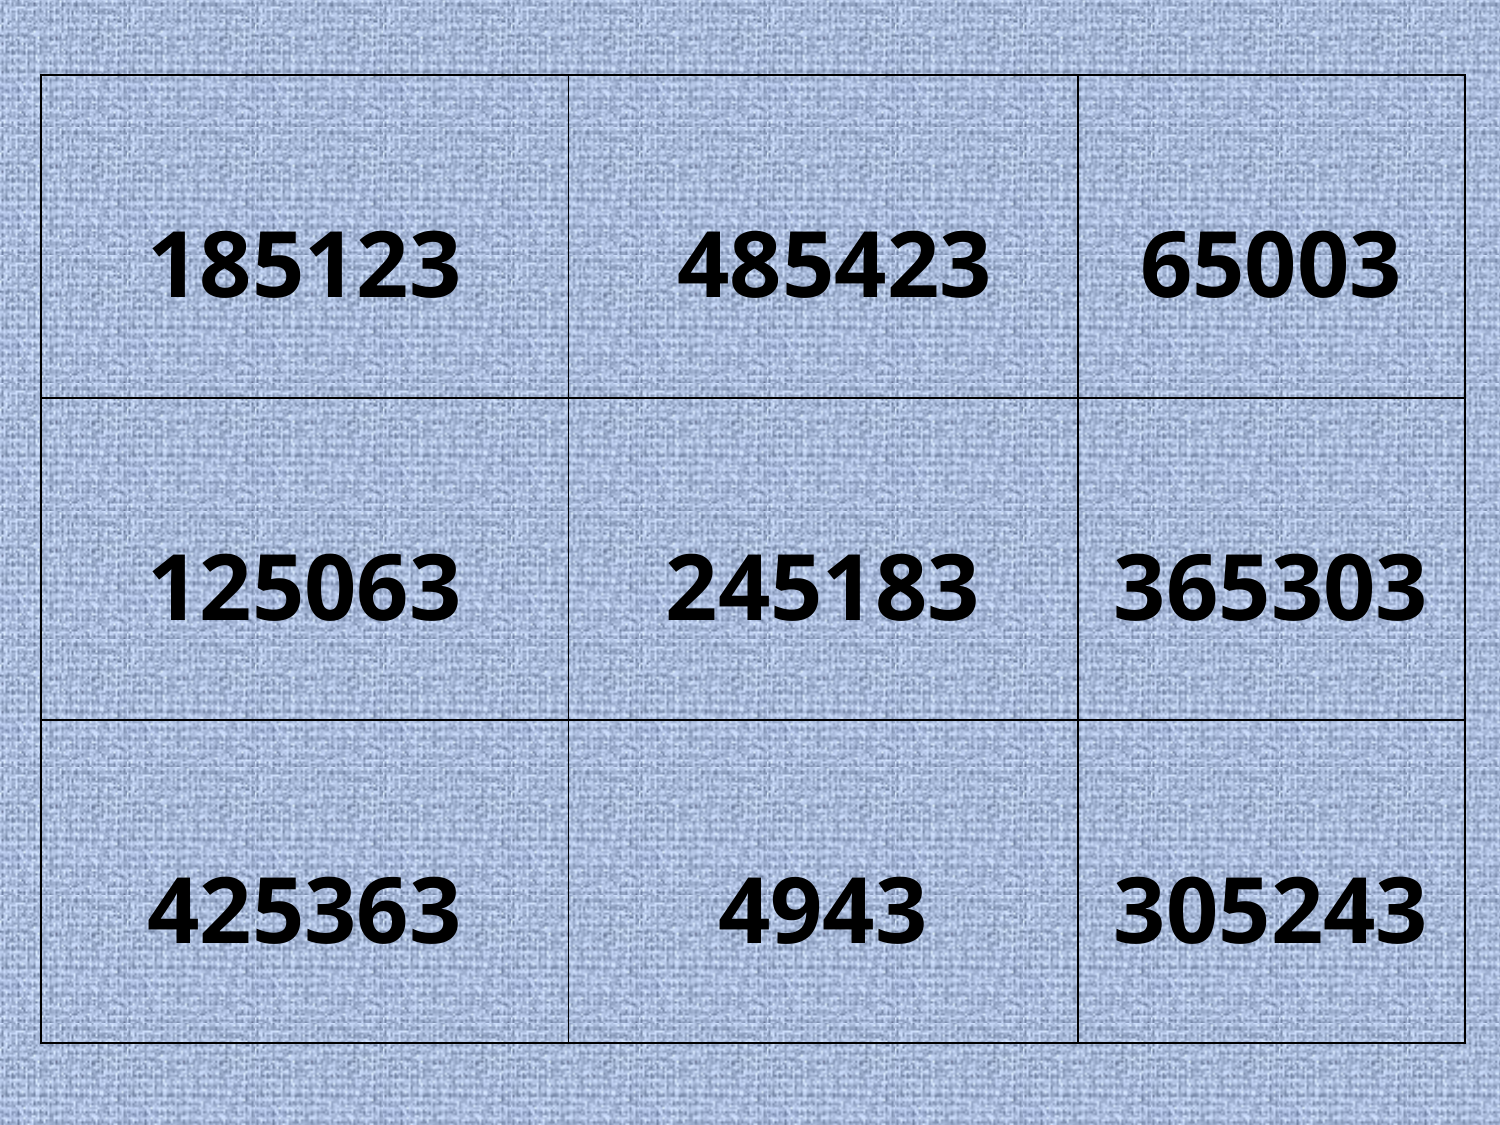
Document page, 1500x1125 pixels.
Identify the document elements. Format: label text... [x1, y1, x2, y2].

table_header 185123 [42, 76, 568, 397]
table_cell 305243 [1079, 721, 1464, 1042]
table_header 485423 [569, 76, 1077, 397]
table_header 65003 [1079, 76, 1464, 397]
table_cell 425363 [42, 721, 568, 1042]
table_cell 245183 [569, 399, 1077, 719]
table_cell 365303 [1079, 399, 1464, 719]
table_cell 125063 [42, 399, 568, 719]
table_cell 4943 [569, 721, 1077, 1042]
text_box [0, 0, 1500, 75]
